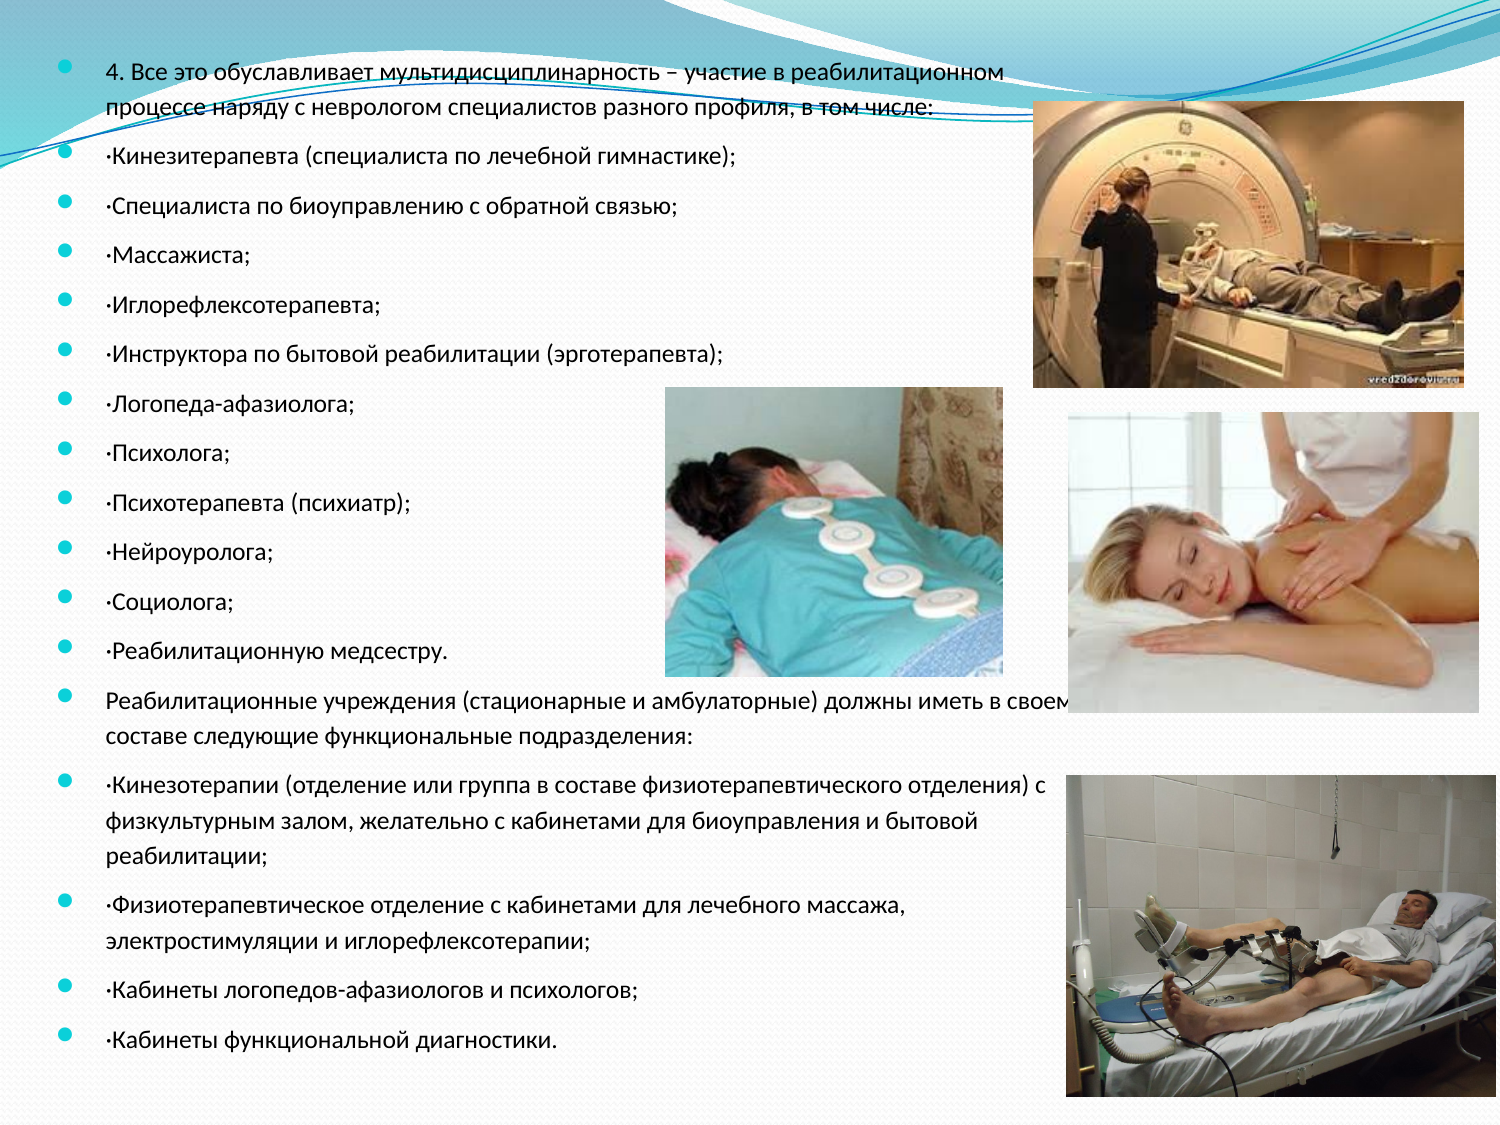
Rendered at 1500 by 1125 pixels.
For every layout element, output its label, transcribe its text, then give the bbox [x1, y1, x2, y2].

picture [665, 387, 1003, 677]
picture [1068, 412, 1479, 713]
picture [1033, 101, 1464, 388]
list 4. Все это обуславливает мультидисциплинарность – участие в реабилитационном процессе наряду с неврологом специалистов разного профиля, в том числе: ·Кинезитерапевта (специалиста по лечебной гимнастике); ·Специалиста по биоуправлению с обратной связью; ·Массажиста; ·Иглорефлексотерапевта; ·Инструктора по бытовой реабилитации (эрготерапевта); ·Логопеда-афазиолога; ·Психолога; ·Психотерапевта (психиатр); ·Нейроуролога; ·Социолога; ·Реабилитационную медсестру. Реабилитационные учреждения (стационарные и амбулаторные) должны иметь в своем составе следующие функциональные подразделения: ·Кинезотерапии (отделение или группа в составе физиотерапевтического отделения) с физкультурным залом, желательно с кабинетами для биоуправления и бытовой реабилитации; ·Физиотерапевтическое отделение с кабинетами для лечебного массажа, электростимуляции и иглорефлексотерапии; ·Кабинеты логопедов-афазиологов и психологов; ·Кабинеты функциональной диагностики. [41, 42, 1105, 1071]
picture [1066, 774, 1496, 1098]
